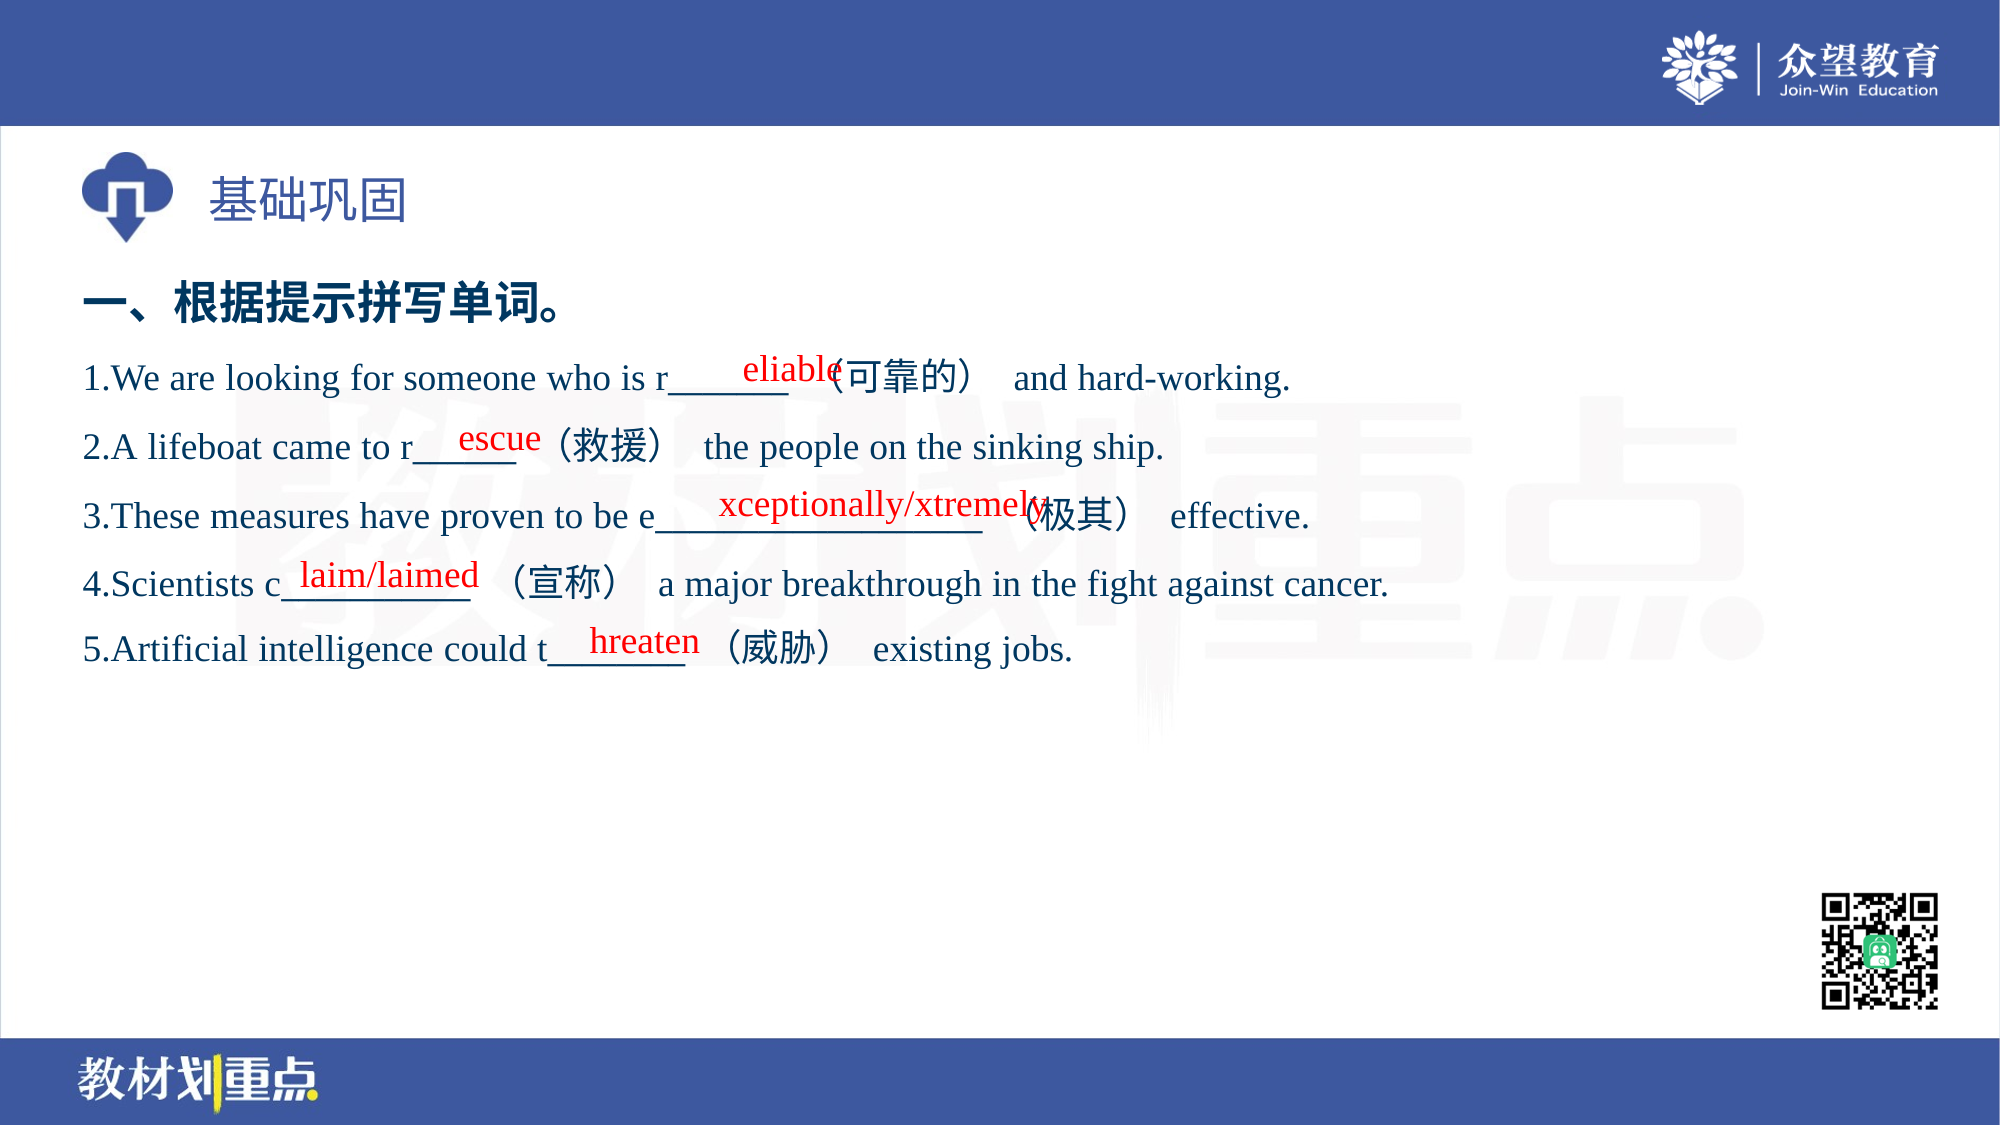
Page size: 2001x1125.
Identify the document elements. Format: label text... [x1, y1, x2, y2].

text_box 一、根据提示拼写单词。 [82, 247, 1817, 329]
text_box hreaten [576, 595, 714, 655]
text_box escue [444, 393, 556, 452]
picture [0, 0, 2000, 1125]
text_box laim/laimed [286, 530, 493, 589]
text_box eliable [729, 324, 857, 383]
text_box 1.We are looking for someone who is r_______ （可靠的） and hard-working. 2.A lifeboat came to r______ （救援） the people on the sinking ship. 3.These measures have proven to be e___________________ （极其） effective. 4.Scientists c___________ （宣称） a major breakthrough in the fight against cancer. 5.Artificial intelligence could t________ （威胁） existing jobs. [82, 329, 1817, 663]
text_box xceptionally/xtremely [705, 459, 1062, 518]
